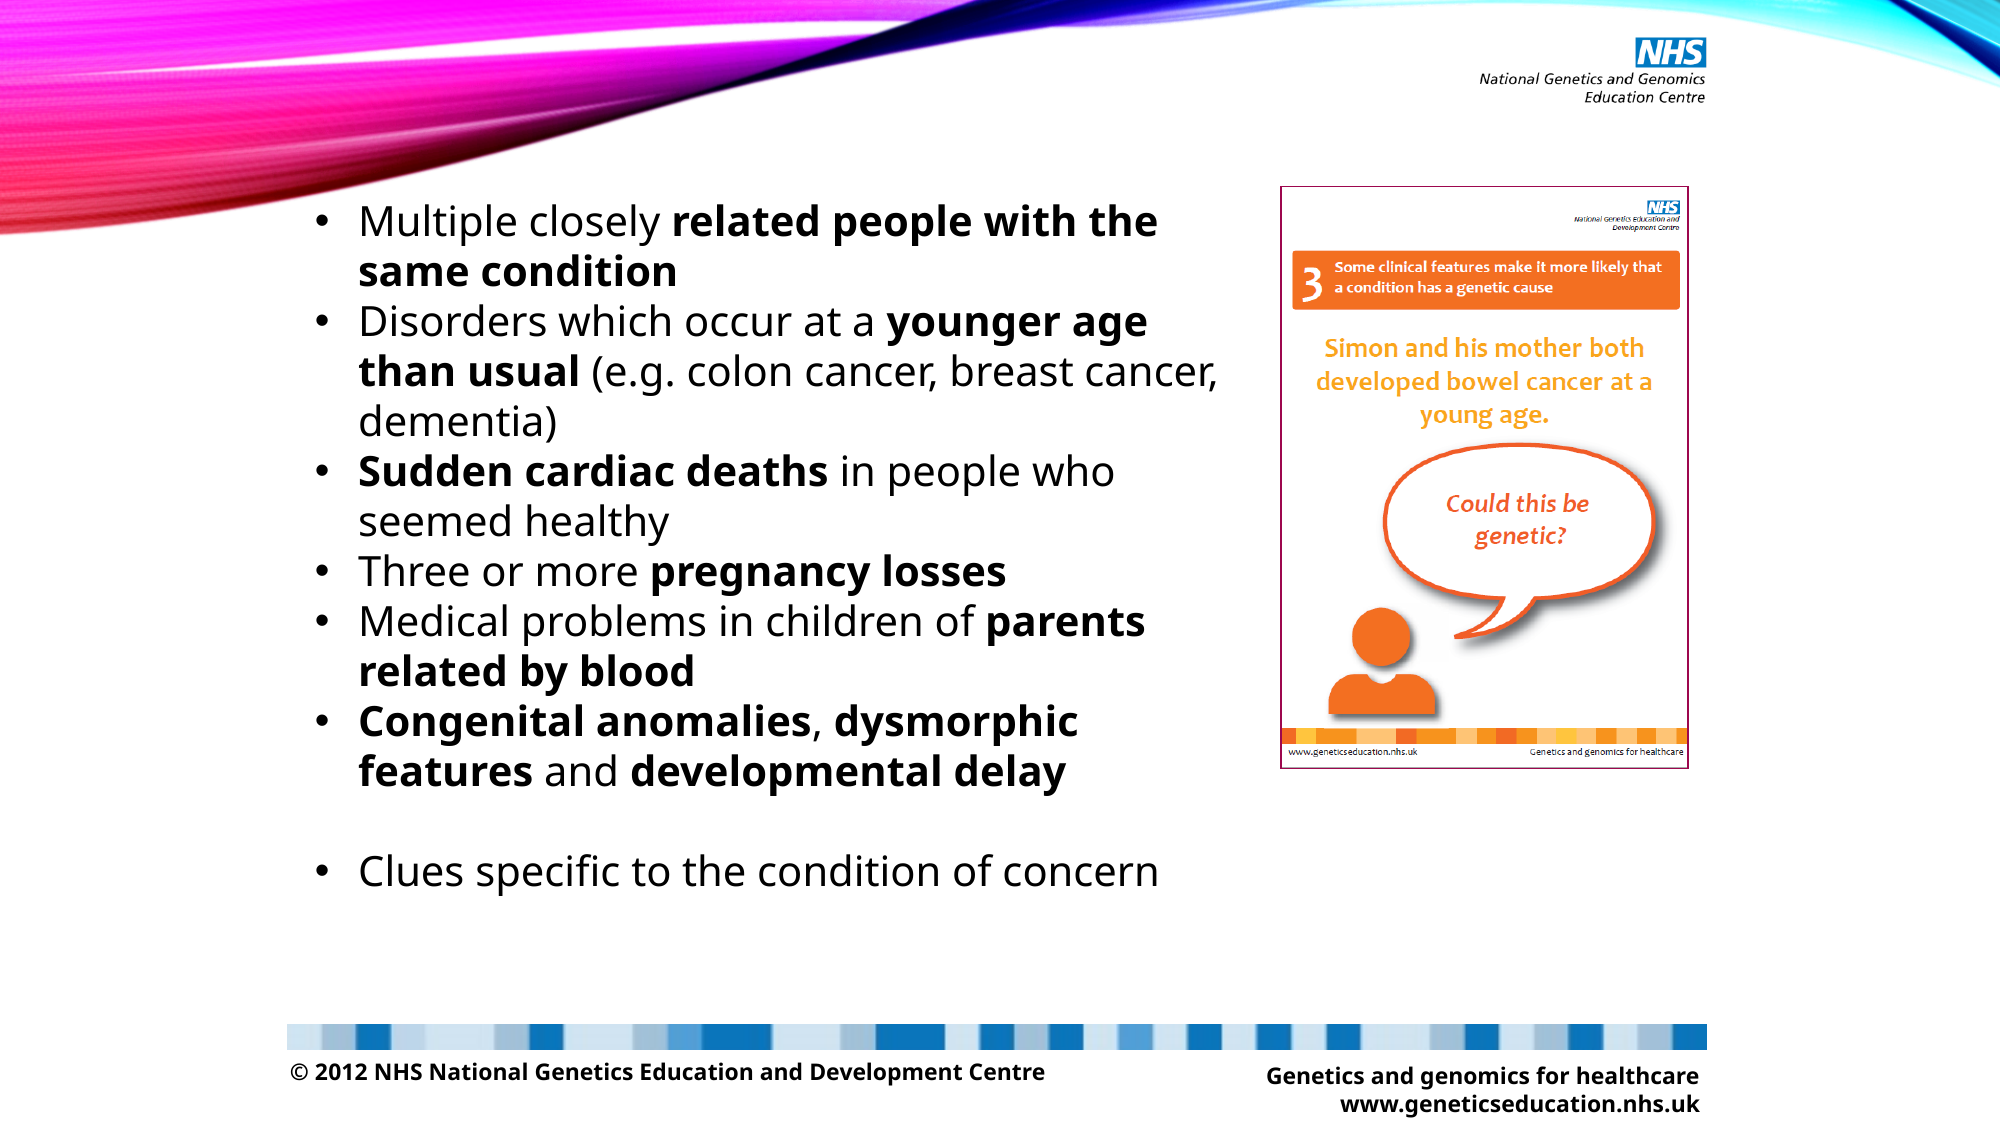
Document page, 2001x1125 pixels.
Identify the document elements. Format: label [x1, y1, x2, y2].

picture [0, 0, 2000, 237]
picture [1890, 0, 2000, 75]
picture [1281, 187, 1688, 769]
picture [1910, 0, 2000, 45]
text_box [274, 34, 1716, 1125]
